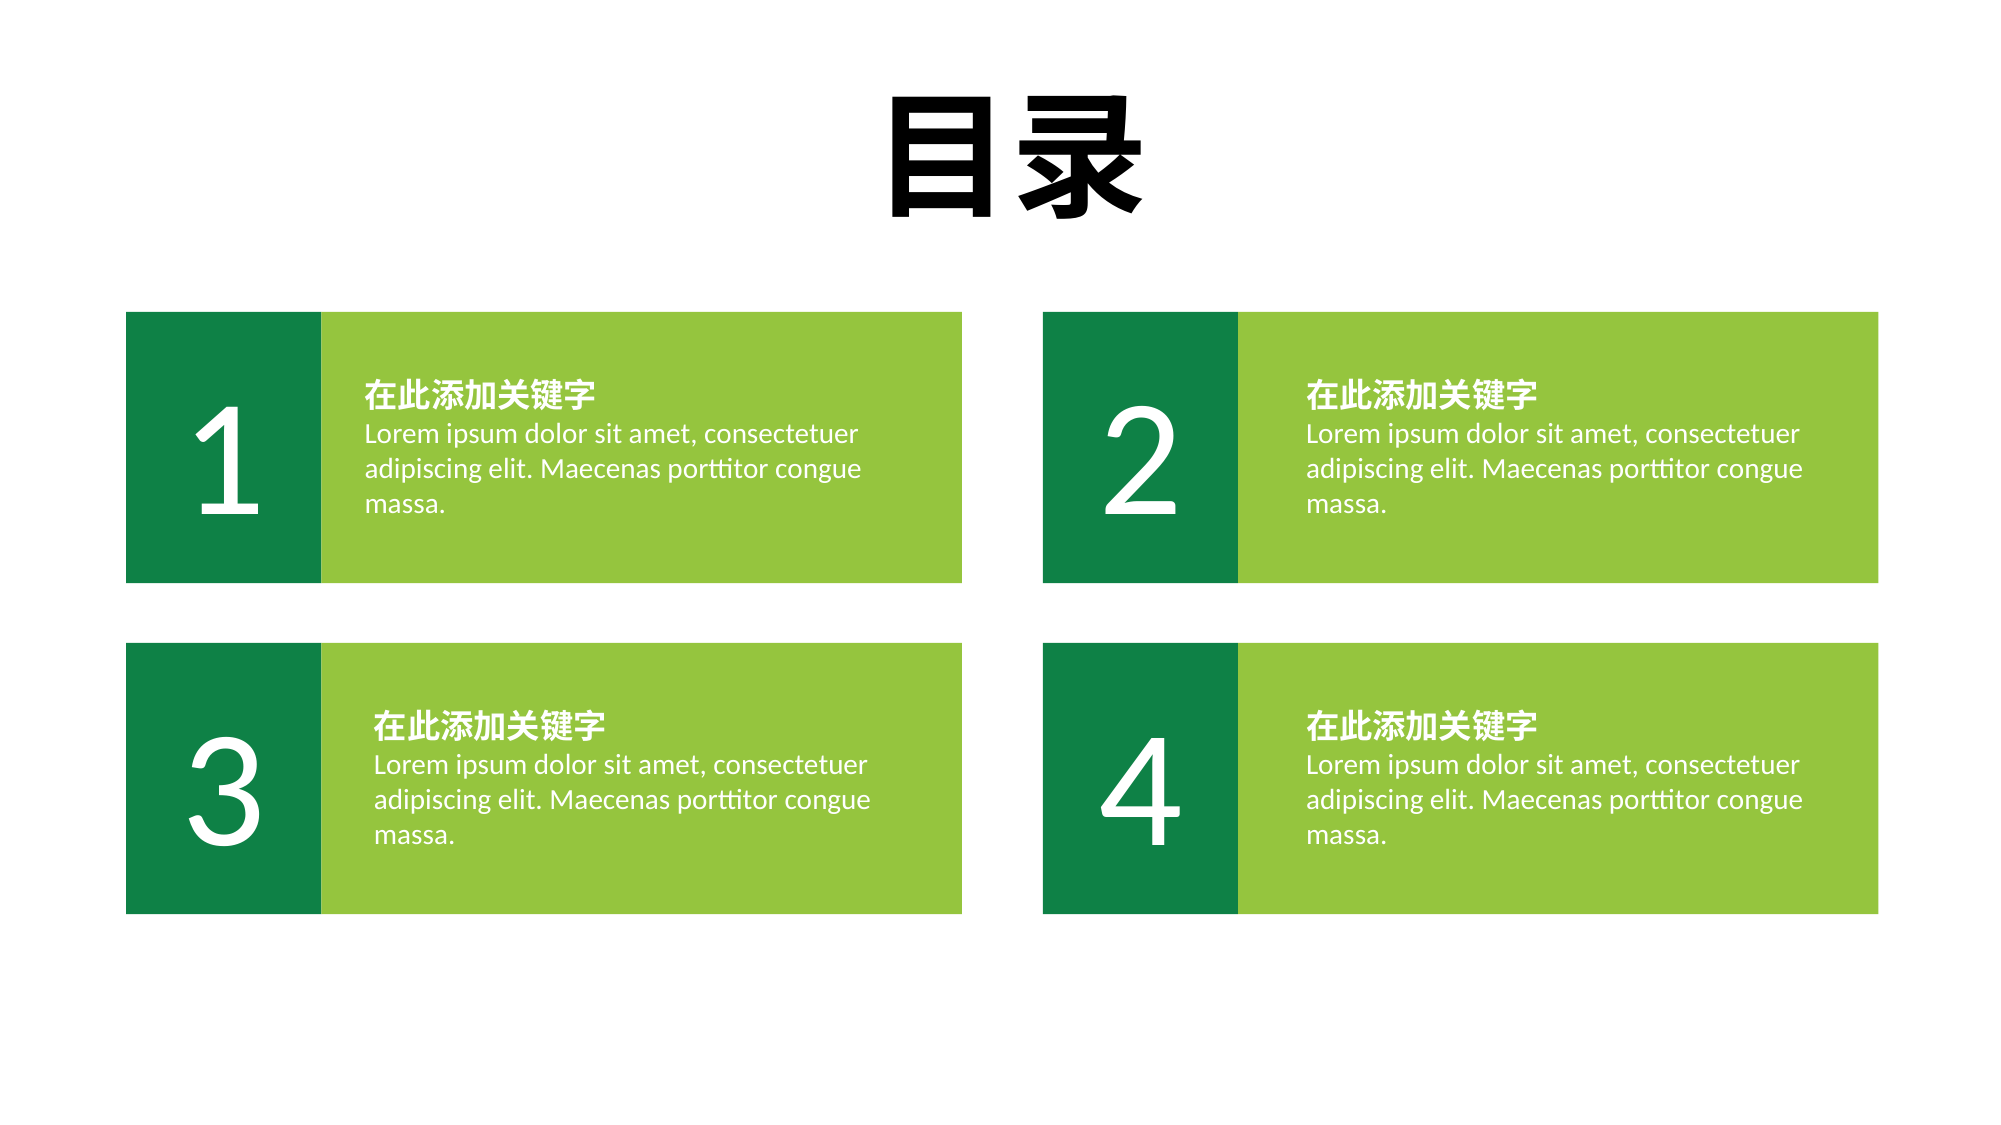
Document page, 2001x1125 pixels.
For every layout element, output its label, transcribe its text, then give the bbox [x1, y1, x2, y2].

text_box 4 [1042, 642, 1237, 915]
text_box 在此添加关键字 Lorem ipsum dolor sit amet, consectetuer adipiscing elit. Maecenas porttitor congue massa. [1285, 695, 1831, 860]
text_box 在此添加关键字 Lorem ipsum dolor sit amet, consectetuer adipiscing elit. Maecenas porttitor congue massa. [353, 695, 899, 860]
text_box 1 [125, 311, 320, 584]
text_box [320, 642, 963, 915]
text_box 在此添加关键字 Lorem ipsum dolor sit amet, consectetuer adipiscing elit. Maecenas porttitor congue massa. [344, 364, 890, 529]
text_box [320, 311, 963, 584]
text_box 目录 [858, 61, 1164, 242]
text_box 2 [1042, 311, 1237, 584]
text_box [1237, 642, 1880, 915]
text_box [1237, 311, 1880, 584]
text_box 在此添加关键字 Lorem ipsum dolor sit amet, consectetuer adipiscing elit. Maecenas porttitor congue massa. [1285, 364, 1831, 529]
text_box 3 [125, 642, 320, 915]
